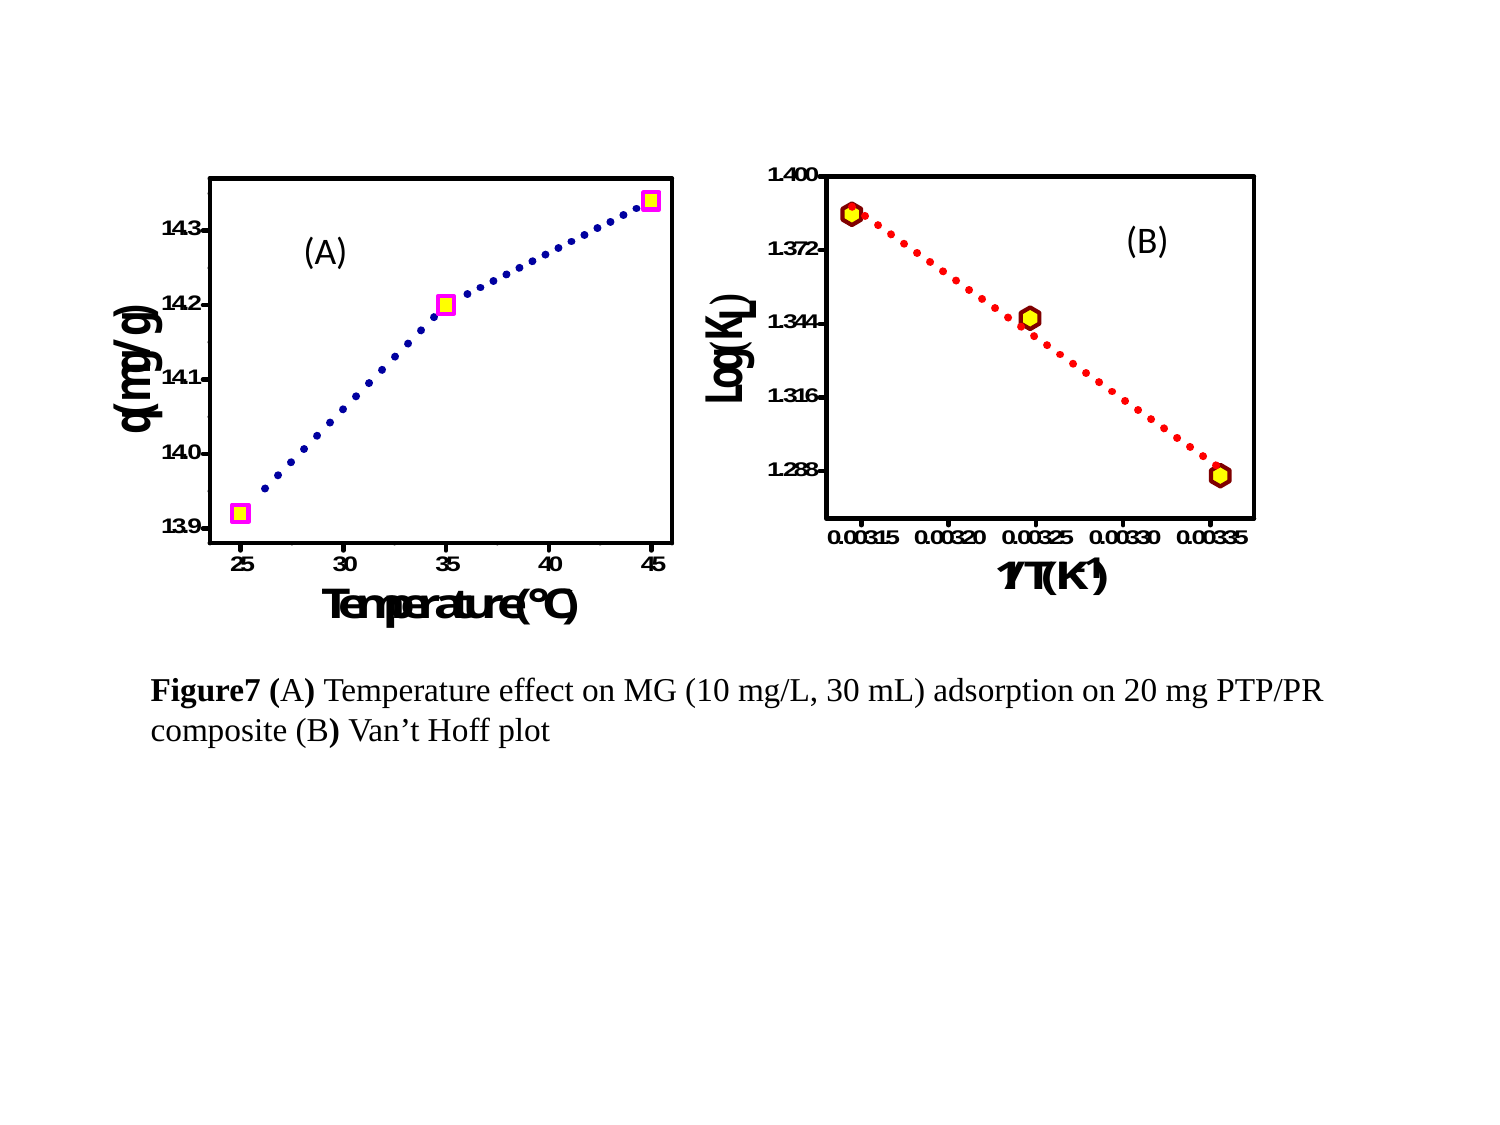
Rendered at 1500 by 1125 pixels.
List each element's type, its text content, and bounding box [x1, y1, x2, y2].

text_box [88, 119, 767, 628]
text_box Figure7 (A) Temperature effect on MG (10 mg/L, 30 mL) adsorption on 20 mg PTP/PR composite (B) Van’t Hoff plot [135, 660, 1471, 796]
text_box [690, 136, 1370, 614]
